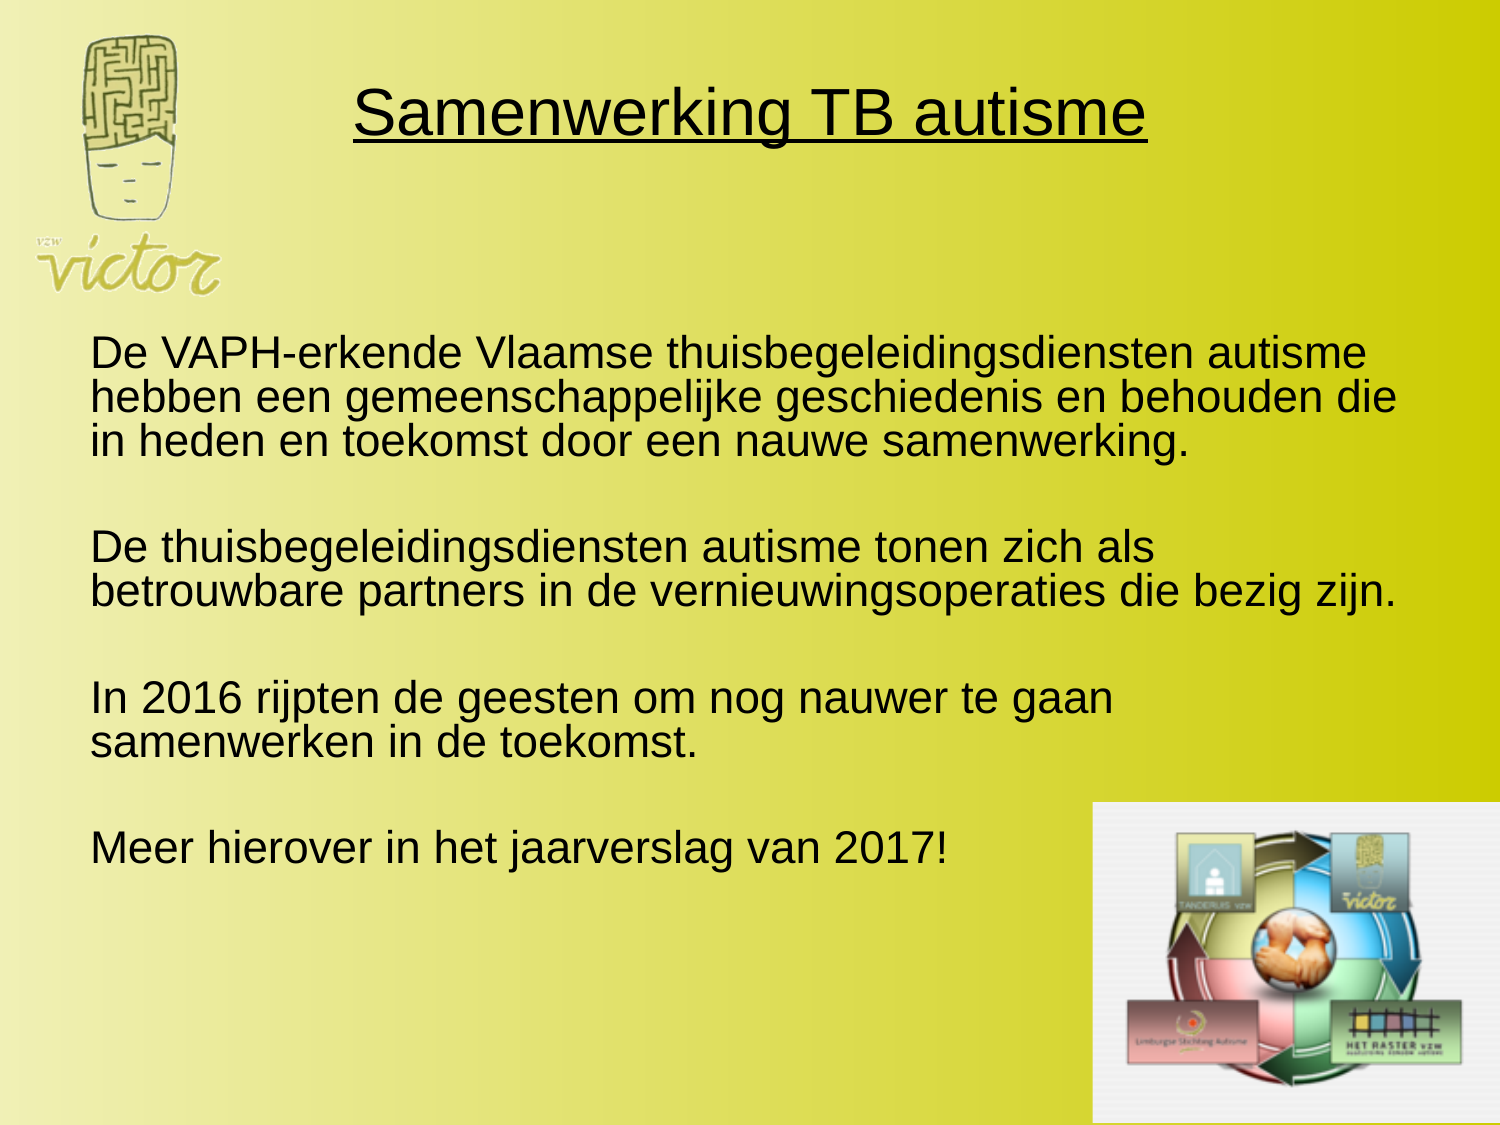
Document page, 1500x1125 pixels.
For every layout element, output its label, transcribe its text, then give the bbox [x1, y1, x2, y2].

title Samenwerking TB autisme [74, 44, 1426, 233]
picture [1092, 802, 1500, 1124]
list De VAPH-erkende Vlaamse thuisbegeleidingsdiensten autisme hebben een gemeenschappelijke geschiedenis en behouden die in heden en toekomst door een nauwe samenwerking. De thuisbegeleidingsdiensten autisme tonen zich als betrouwbare partners in de vernieuwingsoperaties die bezig zijn. In 2016 rijpten de geesten om nog nauwer te gaan samenwerken in de toekomst. Meer hierover in het jaarverslag van 2017! [74, 326, 1426, 1006]
picture [29, 30, 234, 303]
